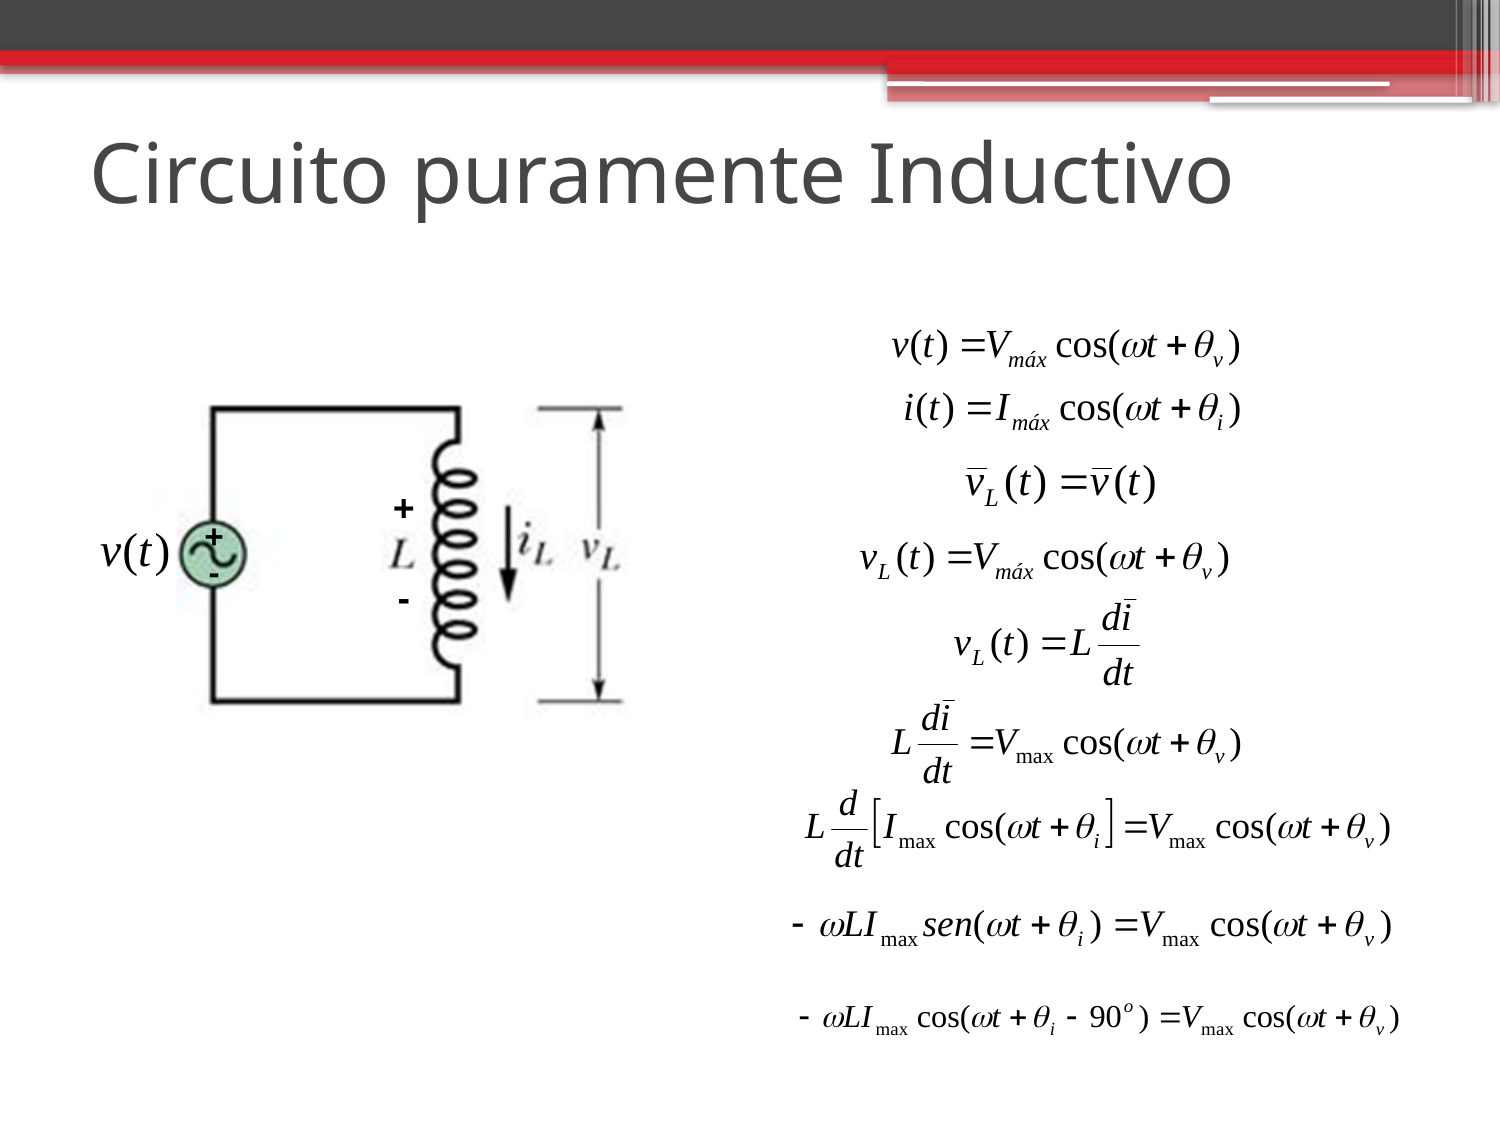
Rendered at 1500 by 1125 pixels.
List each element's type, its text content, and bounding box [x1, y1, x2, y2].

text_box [948, 589, 1149, 688]
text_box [798, 780, 1399, 876]
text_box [884, 691, 1251, 777]
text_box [93, 386, 644, 726]
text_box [898, 380, 1249, 441]
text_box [885, 317, 1249, 378]
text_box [793, 992, 1407, 1044]
title Circuito puramente Inductivo [75, 82, 1425, 258]
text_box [853, 530, 1237, 590]
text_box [785, 898, 1399, 956]
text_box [958, 451, 1163, 514]
